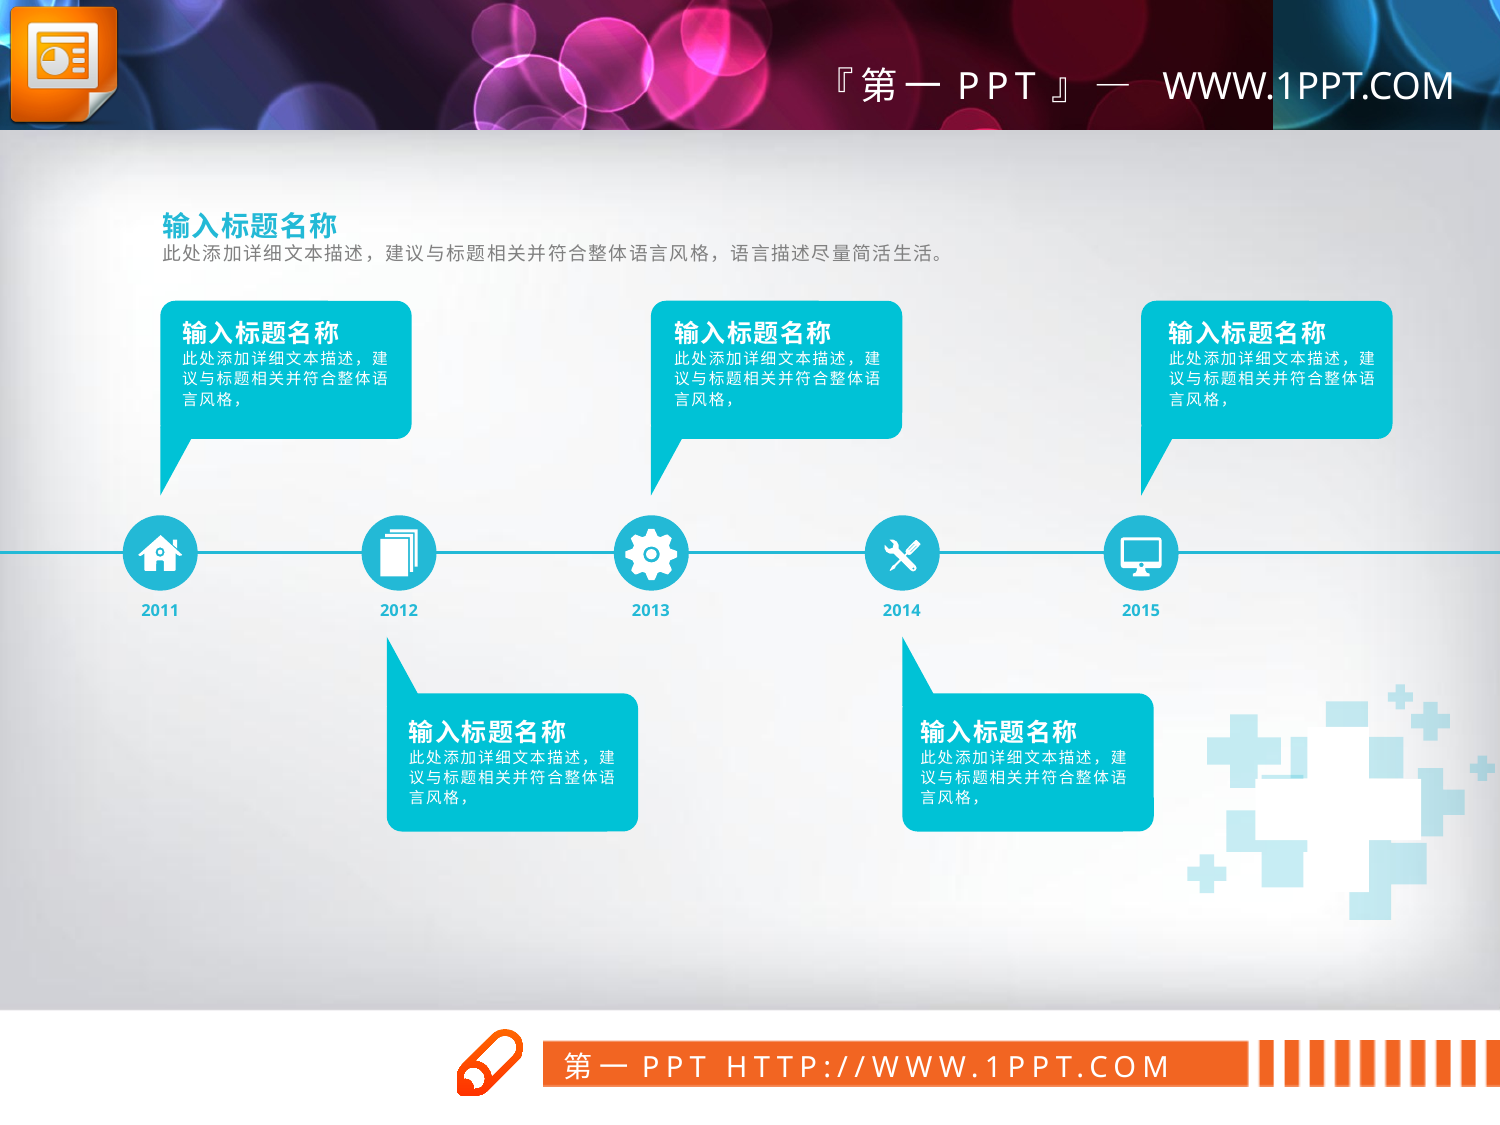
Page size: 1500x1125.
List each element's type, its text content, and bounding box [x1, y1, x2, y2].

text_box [902, 636, 1154, 832]
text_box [650, 300, 903, 496]
text_box 输入标题名称 此处添加详细文本描述，建议与标题相关并符合整体语言风格，语言描述尽量简活生活。 [162, 208, 961, 307]
picture [0, 0, 1500, 514]
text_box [1140, 300, 1393, 496]
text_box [386, 636, 639, 832]
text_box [1187, 684, 1496, 921]
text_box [160, 300, 412, 496]
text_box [0, 514, 1500, 623]
picture [0, 623, 1500, 1012]
picture [543, 1040, 1500, 1087]
